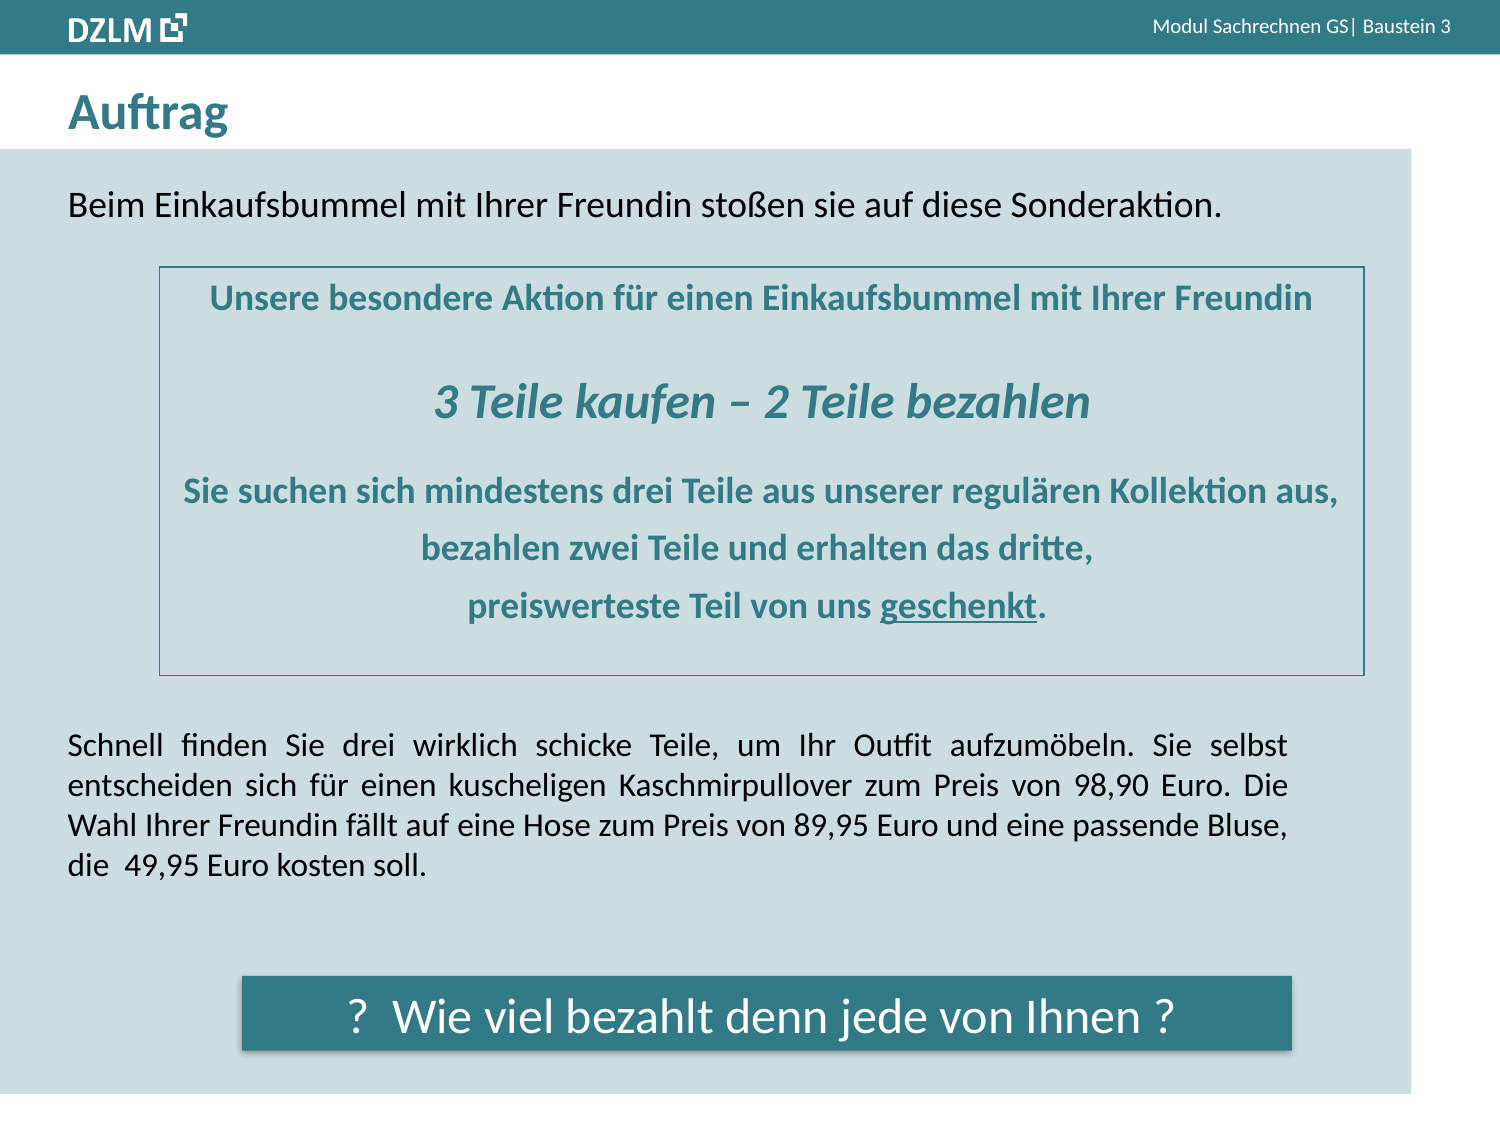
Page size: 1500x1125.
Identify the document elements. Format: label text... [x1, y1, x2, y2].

text_box Schnell finden Sie drei wirklich schicke Teile, um Ihr Outfit aufzumöbeln. Sie selbst entscheiden sich für einen kuscheligen Kaschmirpullover zum Preis von 98,90 Euro. Die Wahl Ihrer Freundin fällt auf eine Hose zum Preis von 89,95 Euro und eine passende Bluse, die 49,95 Euro kosten soll. [53, 715, 1306, 891]
text_box ? Wie viel bezahlt denn jede von Ihnen ? [242, 975, 1292, 1051]
text_box [0, 148, 1412, 1094]
text_box Beim Einkaufsbummel mit Ihrer Freundin stoßen sie auf diese Sonderaktion. [53, 172, 1388, 233]
title Auftrag [53, 68, 1500, 149]
text_box Unsere besondere Aktion für einen Einkaufsbummel mit Ihrer Freundin 3 Teile kaufen – 2 Teile bezahlen Sie suchen sich mindestens drei Teile aus unserer regulären Kollektion aus, bezahlen zwei Teile und erhalten das dritte, preiswerteste Teil von uns geschenkt. [159, 267, 1365, 676]
